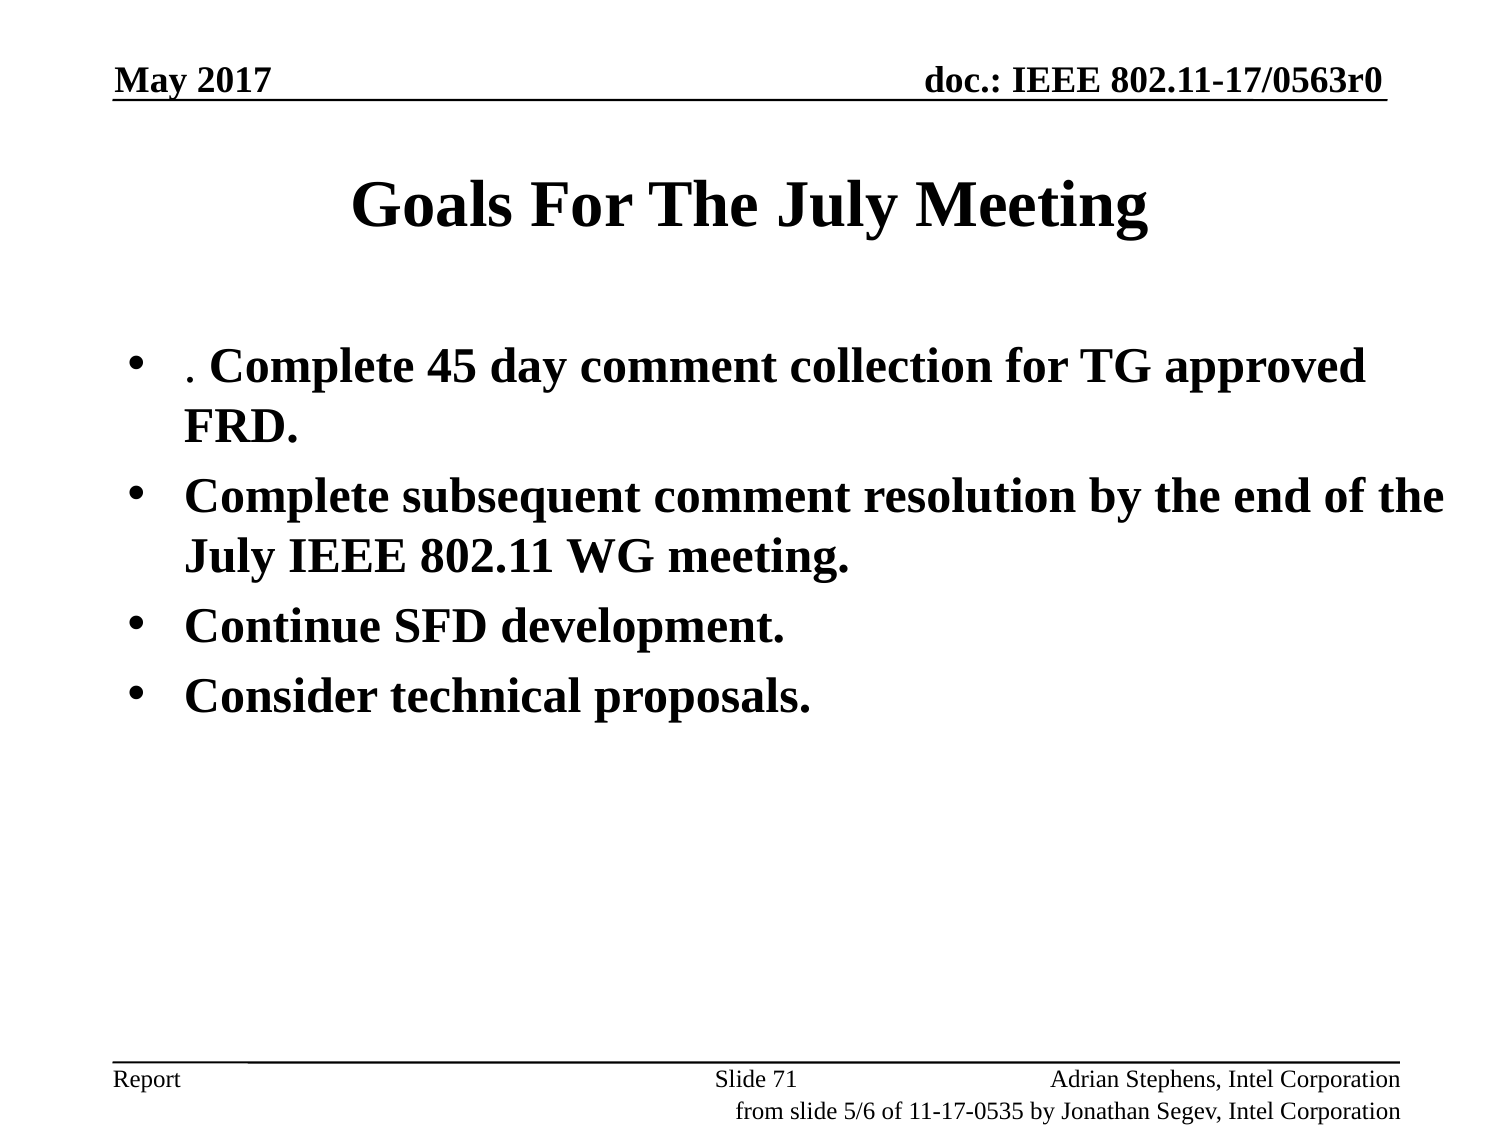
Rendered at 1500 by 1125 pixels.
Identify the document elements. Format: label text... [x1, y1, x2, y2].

title Goals For The July Meeting [112, 112, 1388, 288]
text_box from slide 5/6 of 11-17-0535 by Jonathan Segev, Intel Corporation [343, 1087, 1417, 1125]
slide_number Slide 71 [711, 1061, 801, 1087]
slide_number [114, 54, 374, 101]
list . Complete 45 day comment collection for TG approved FRD. Complete subsequent comment resolution by the end of the July IEEE 802.11 WG meeting. Continue SFD development. Consider technical proposals. [112, 324, 1471, 1000]
footer Adrian Stephens, Intel Corporation [878, 1061, 1402, 1087]
